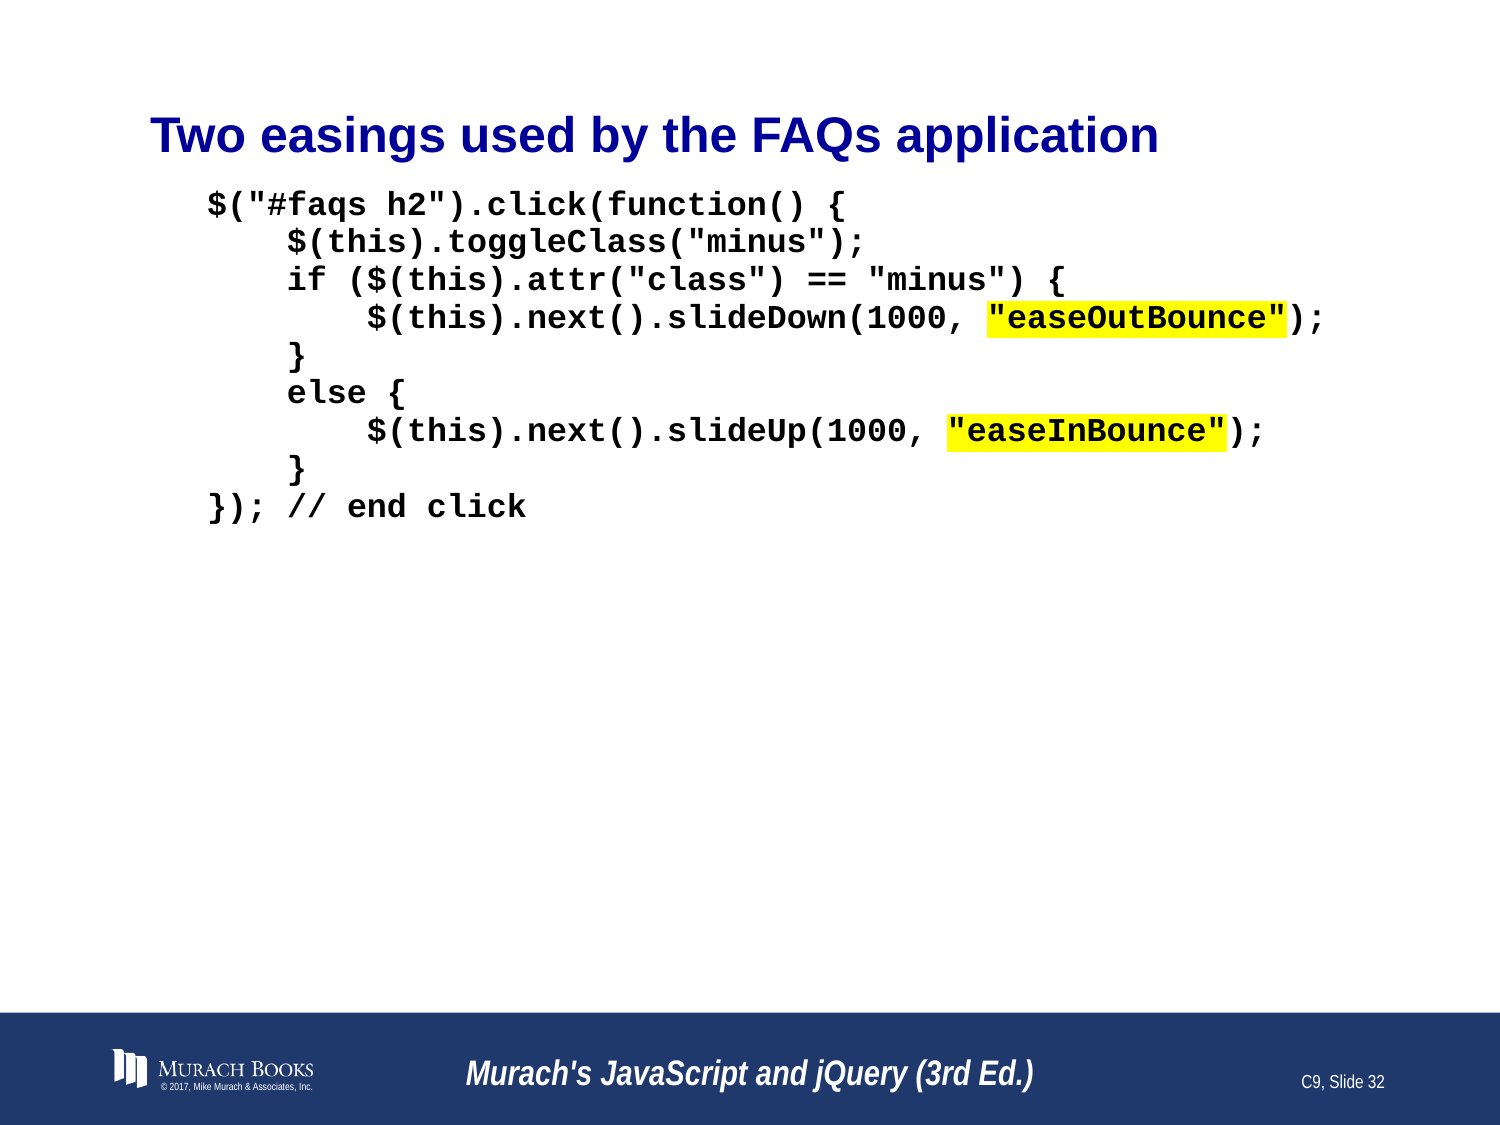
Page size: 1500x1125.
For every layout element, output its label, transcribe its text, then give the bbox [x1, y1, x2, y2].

title Two easings used by the FAQs application [150, 102, 1350, 164]
footer © 2017, Mike Murach & Associates, Inc. [12, 1025, 463, 1100]
slide_number Murach's JavaScript and jQuery (3rd Ed.) [463, 1025, 1050, 1100]
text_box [149, 187, 1350, 567]
slide_number C9, Slide 32 [1087, 1025, 1400, 1100]
